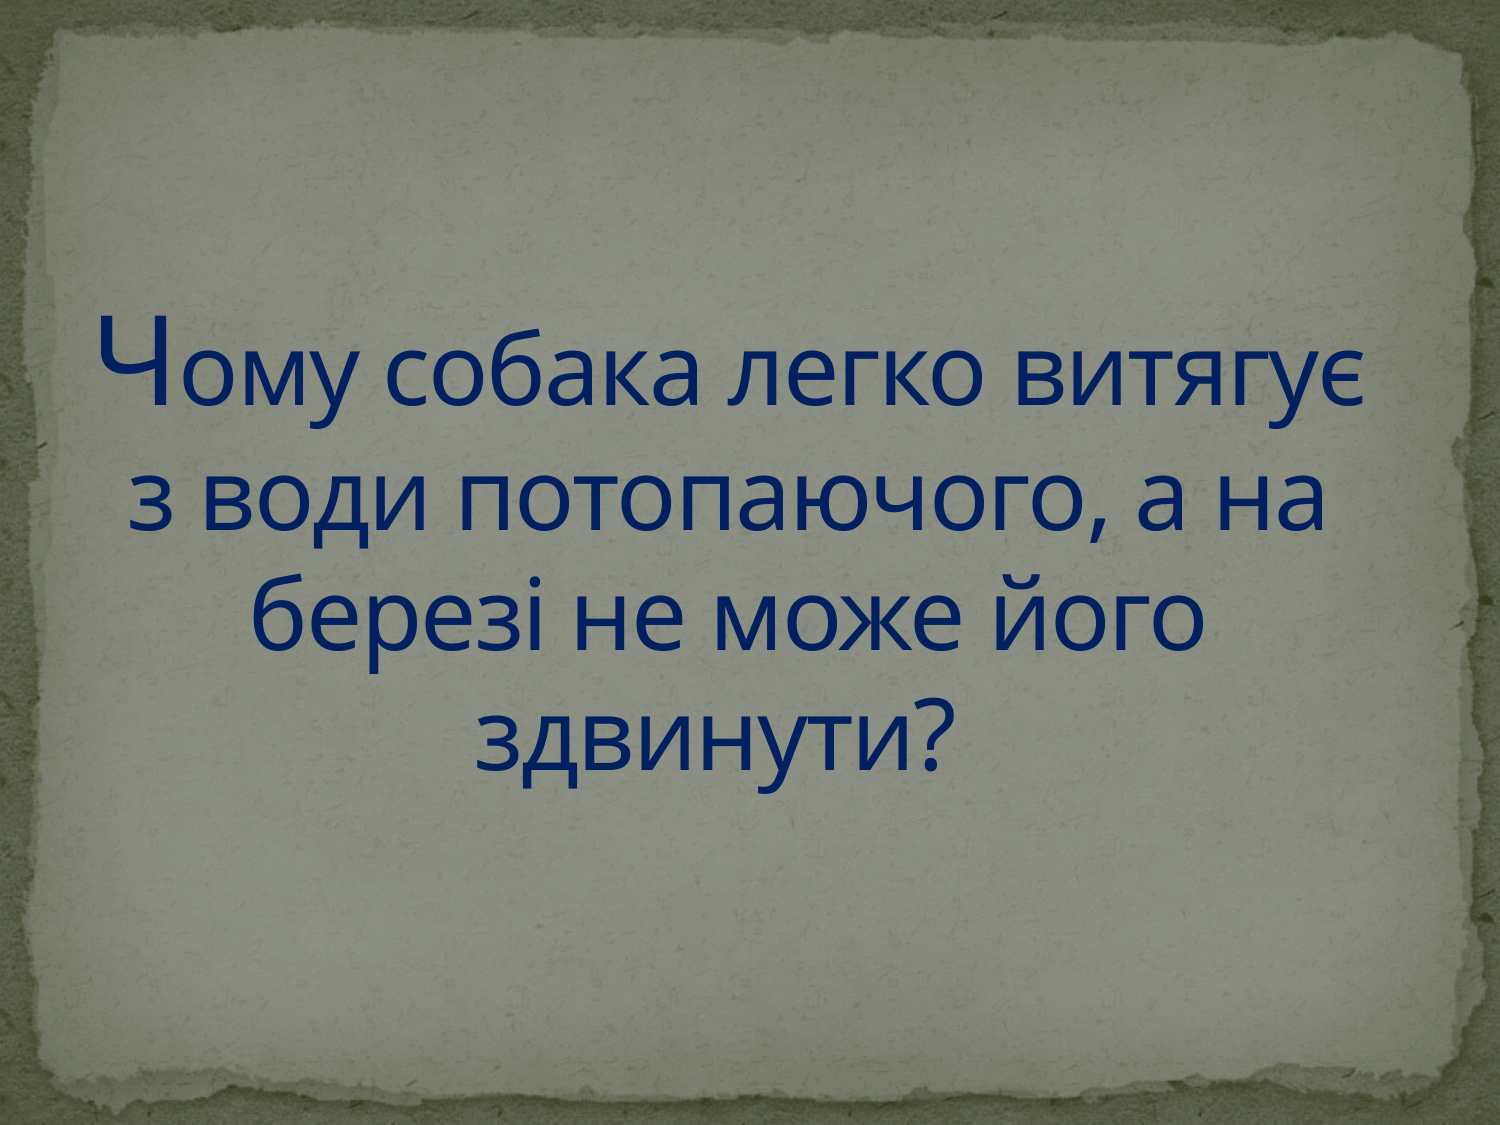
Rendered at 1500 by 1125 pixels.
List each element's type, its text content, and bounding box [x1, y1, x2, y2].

title Чому собака легко витягує з води потопаючого, а на березі не може його здвинути? [53, 597, 1404, 798]
